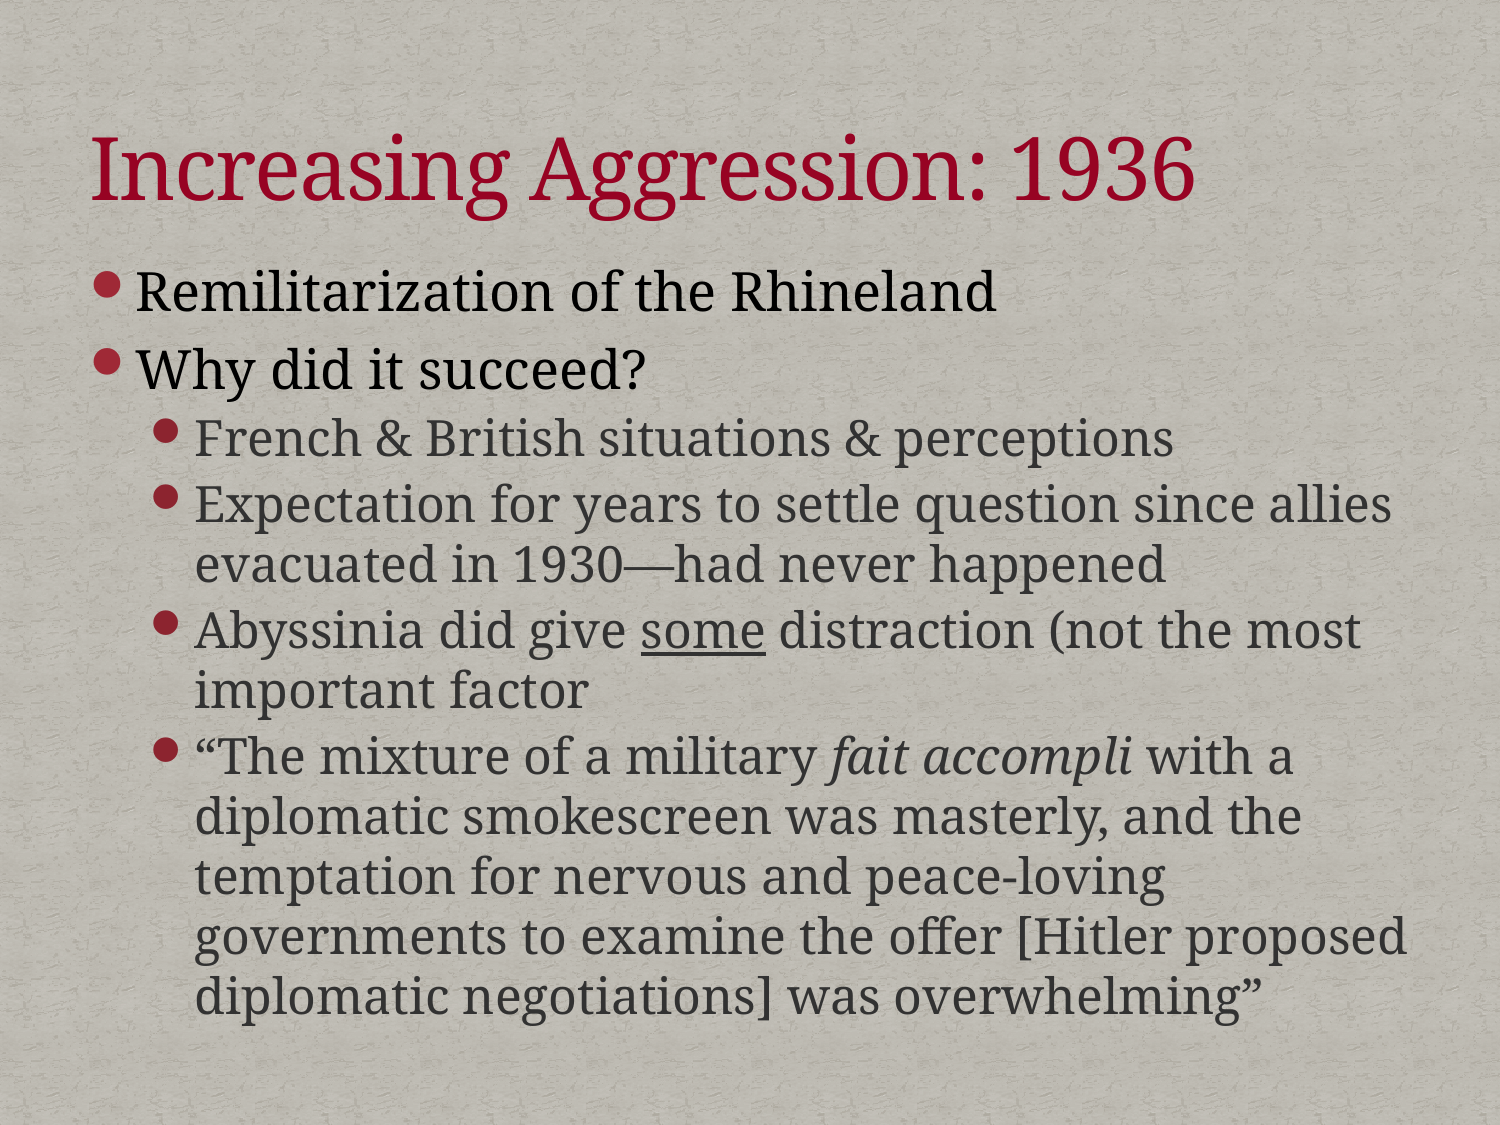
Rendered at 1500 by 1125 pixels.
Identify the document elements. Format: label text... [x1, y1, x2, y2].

title Increasing Aggression: 1936 [74, 24, 1425, 225]
list Remilitarization of the Rhineland Why did it succeed? French & British situations & perceptions Expectation for years to settle question since allies evacuated in 1930—had never happened Abyssinia did give some distraction (not the most important factor “The mixture of a military fait accompli with a diplomatic smokescreen was masterly, and the temptation for nervous and peace-loving governments to examine the offer [Hitler proposed diplomatic negotiations] was overwhelming” [75, 249, 1425, 1038]
